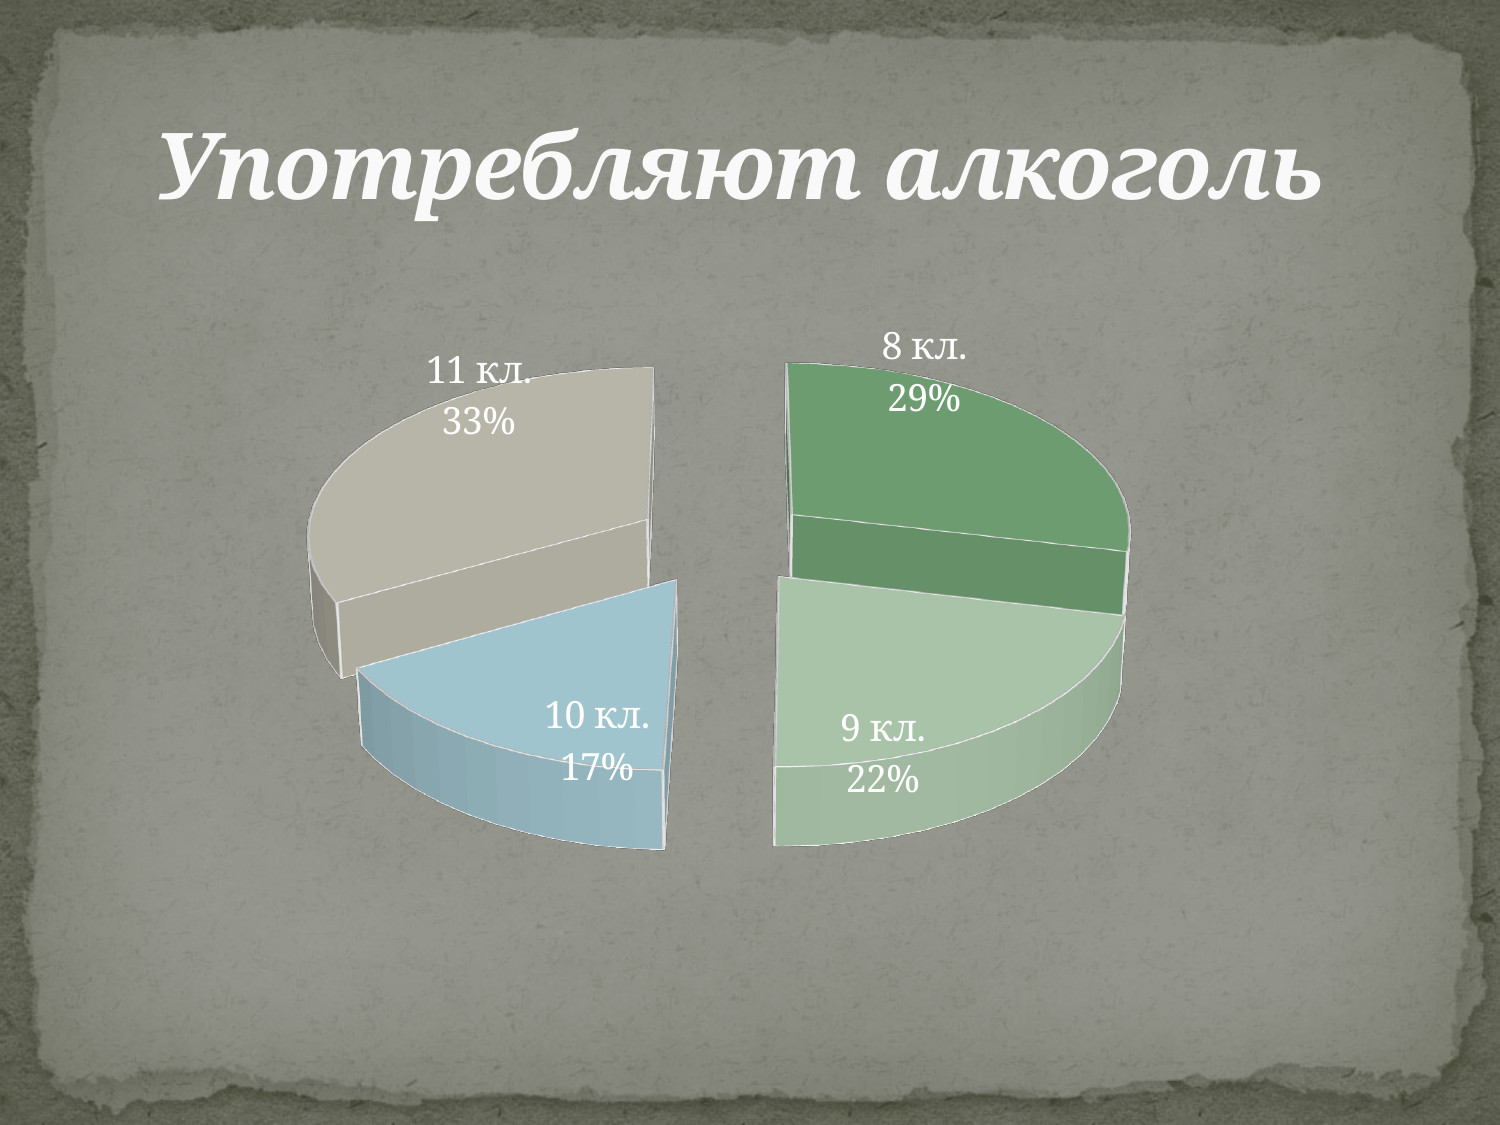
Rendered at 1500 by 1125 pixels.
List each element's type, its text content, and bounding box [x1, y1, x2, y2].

chart [223, 282, 1224, 989]
title Употребляют алкоголь [74, 24, 1425, 225]
